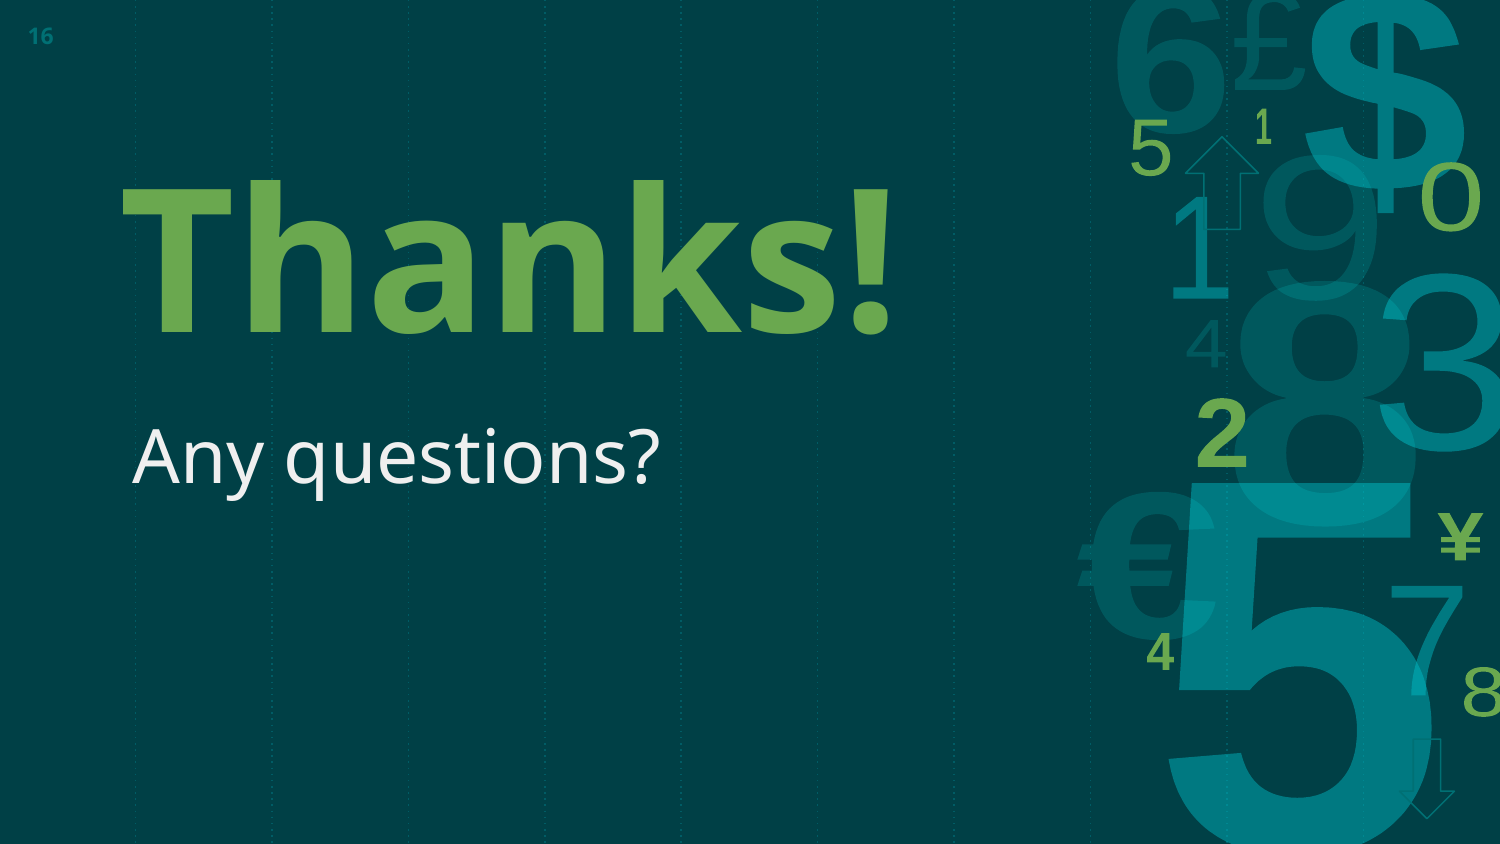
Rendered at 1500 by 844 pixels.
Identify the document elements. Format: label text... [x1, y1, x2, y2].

title Thanks! [104, 197, 1187, 388]
slide_number ‹#› [12, 6, 103, 66]
subtitle Any questions? [117, 394, 1199, 523]
